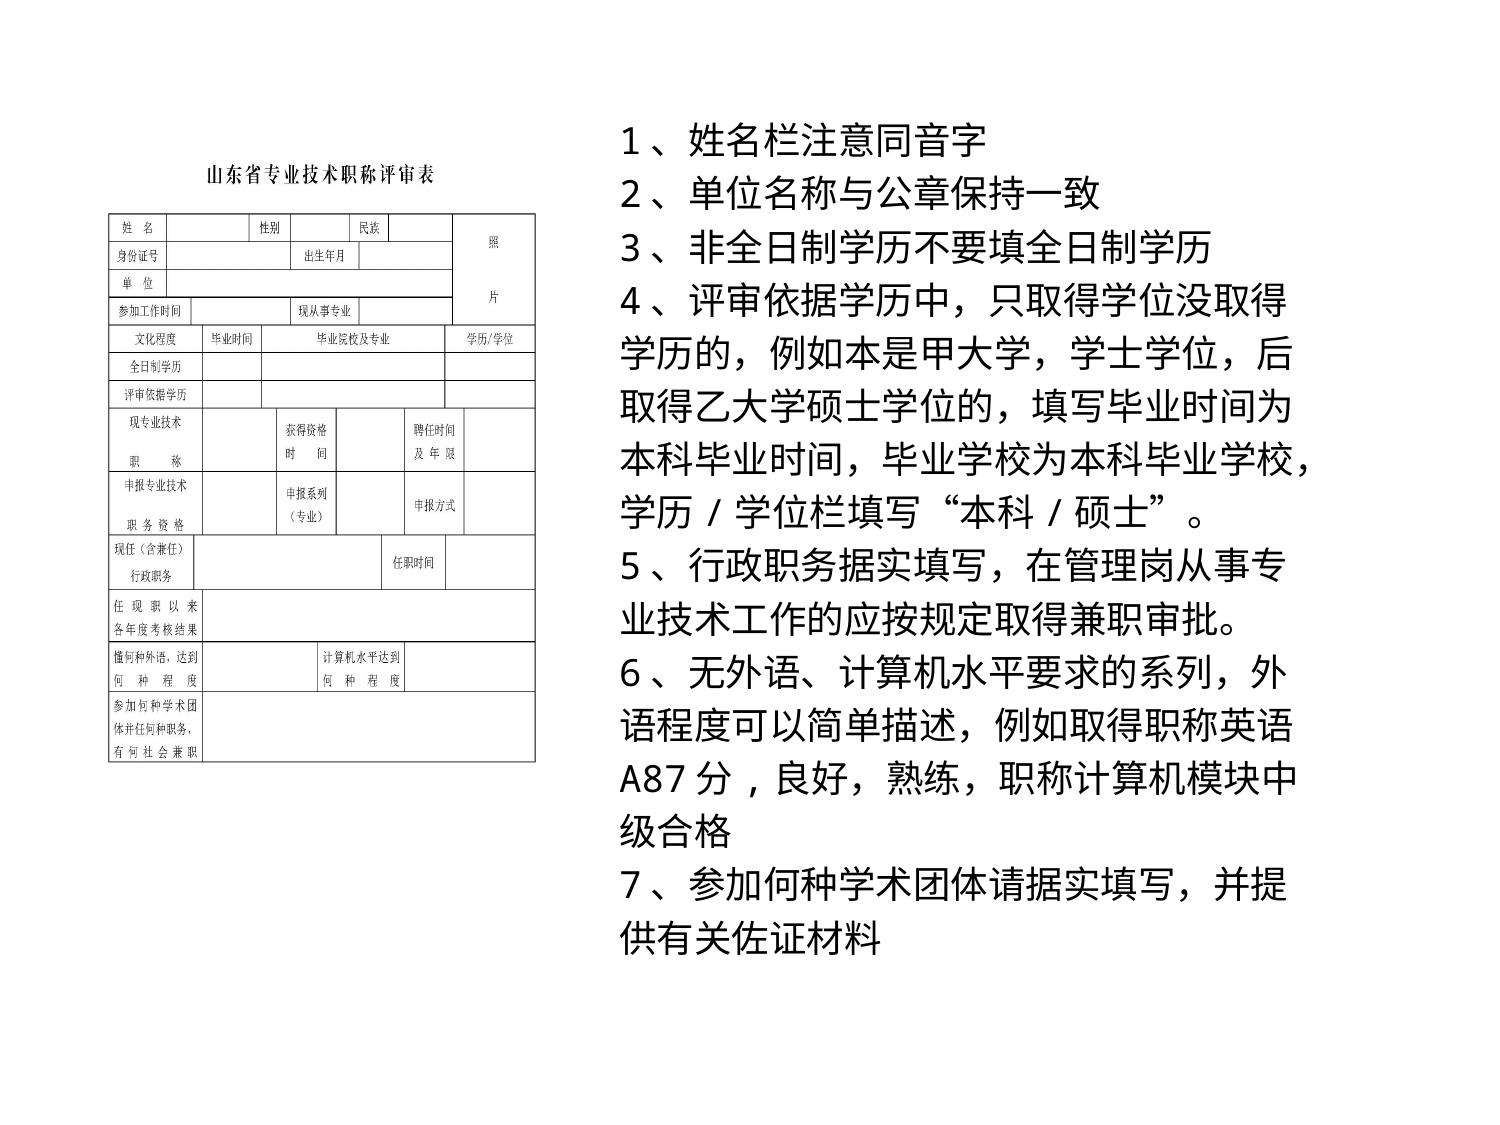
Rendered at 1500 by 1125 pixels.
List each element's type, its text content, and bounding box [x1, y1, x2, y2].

text_box 1、姓名栏注意同音字 2、单位名称与公章保持一致 3、非全日制学历不要填全日制学历 4、评审依据学历中，只取得学位没取得学历的，例如本是甲大学，学士学位，后取得乙大学硕士学位的，填写毕业时间为本科毕业时间，毕业学校为本科毕业学校，学历/学位栏填写“本科/硕士”。 5、行政职务据实填写，在管理岗从事专业技术工作的应按规定取得兼职审批。 6、无外语、计算机水平要求的系列，外语程度可以简单描述，例如取得职称英语A87分,良好，熟练，职称计算机模块中级合格 7、参加何种学术团体请据实填写，并提供有关佐证材料 [607, 103, 1330, 1019]
picture [60, 58, 580, 1036]
